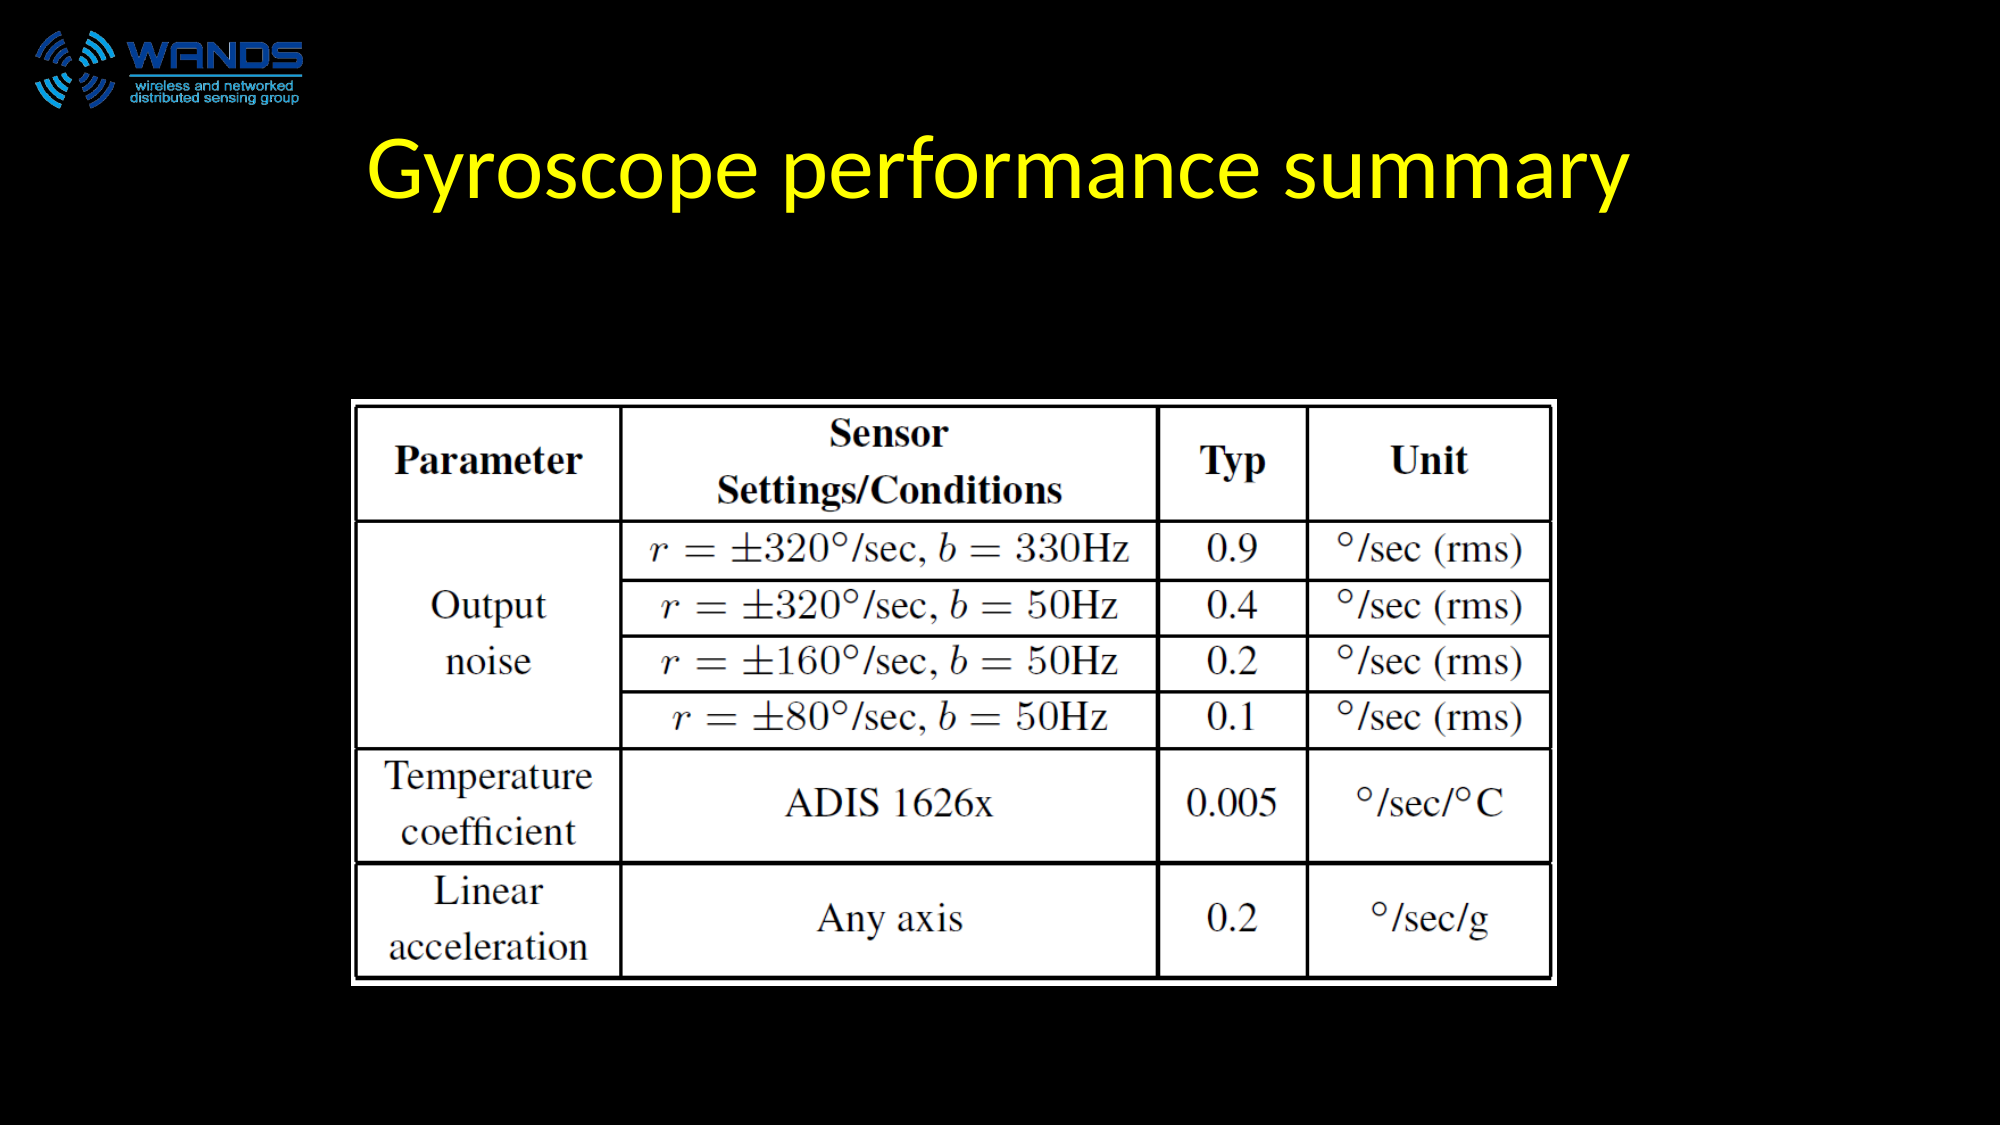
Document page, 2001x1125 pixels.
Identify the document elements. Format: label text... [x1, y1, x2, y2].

title Gyroscope performance summary [137, 59, 1863, 278]
picture [35, 28, 303, 109]
picture [351, 399, 1557, 986]
